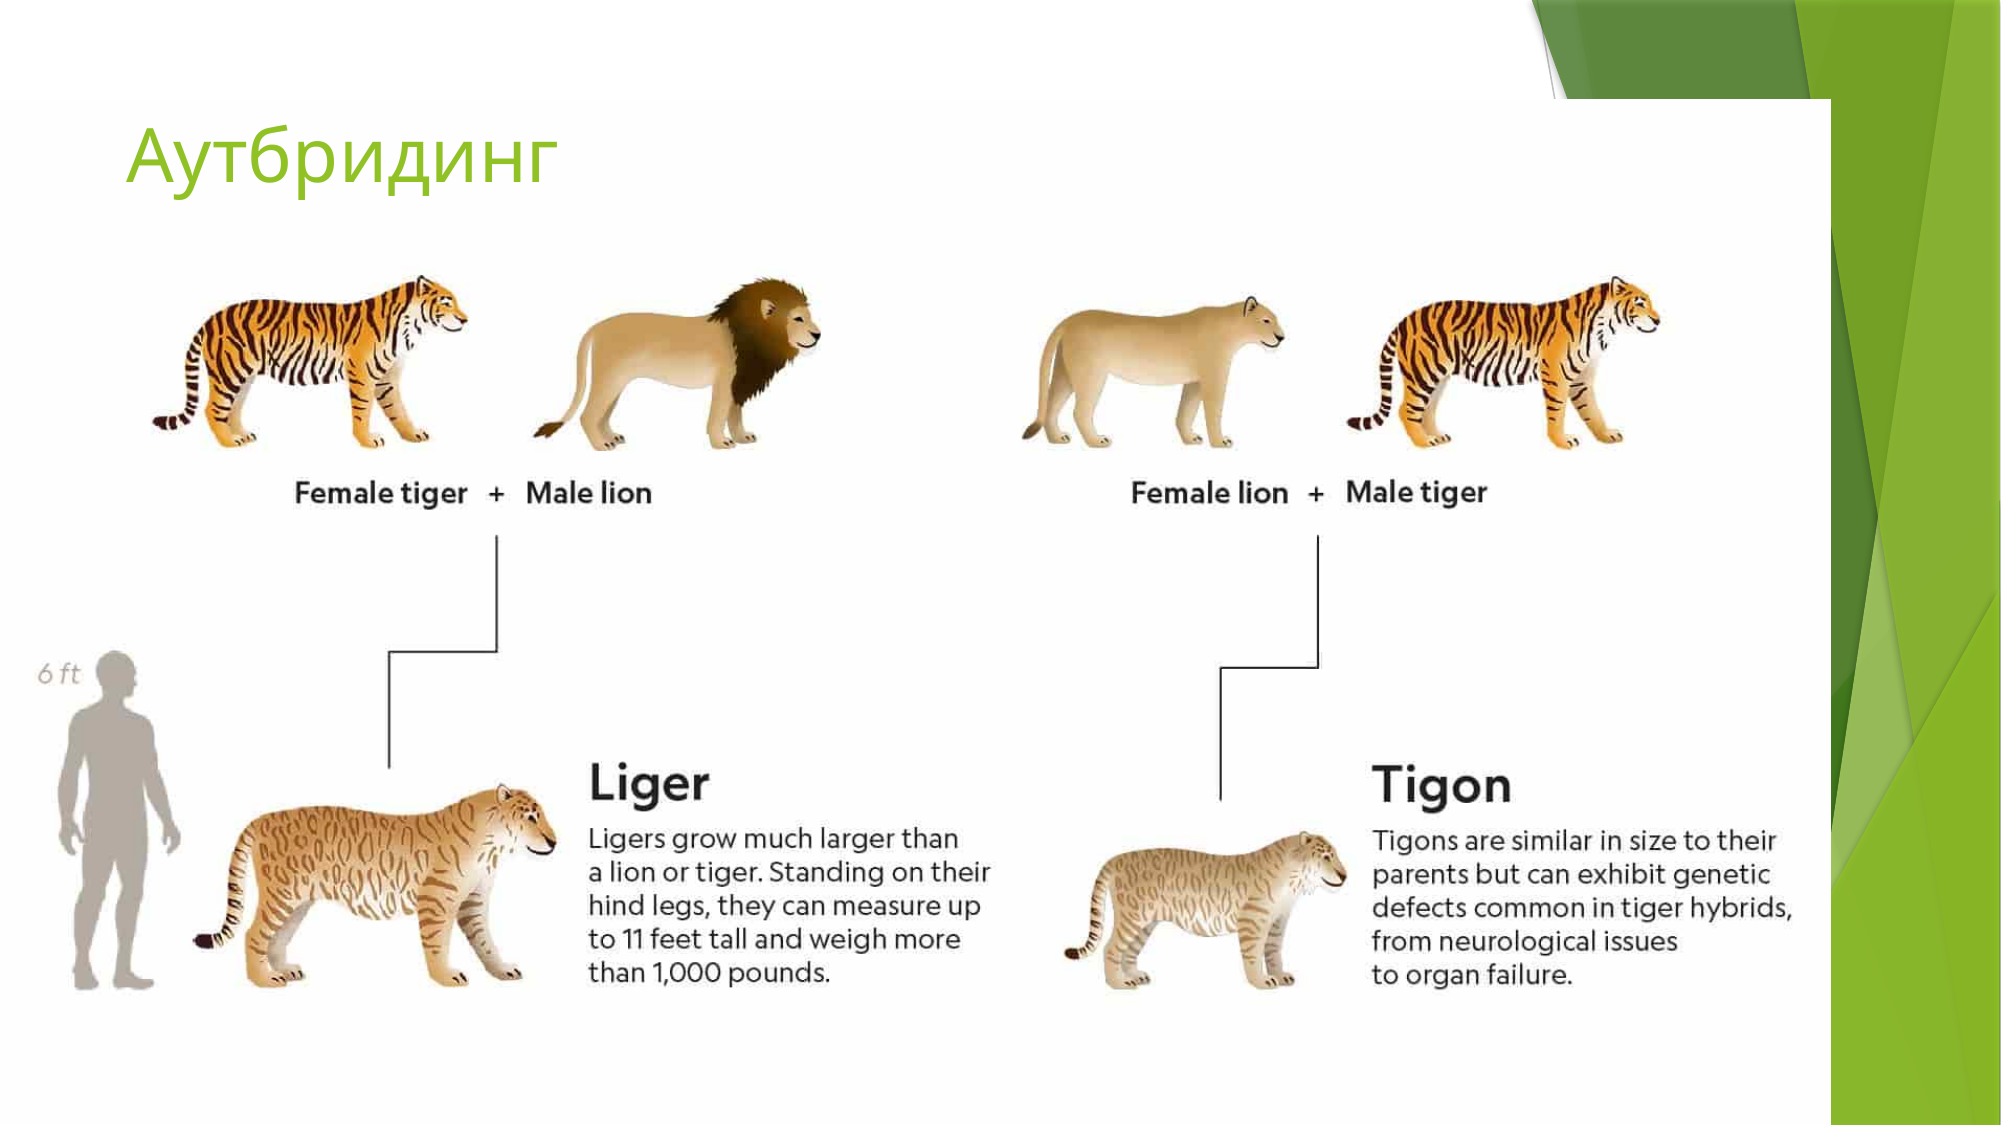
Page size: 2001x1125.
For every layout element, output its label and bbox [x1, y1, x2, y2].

picture [0, 99, 1831, 1125]
